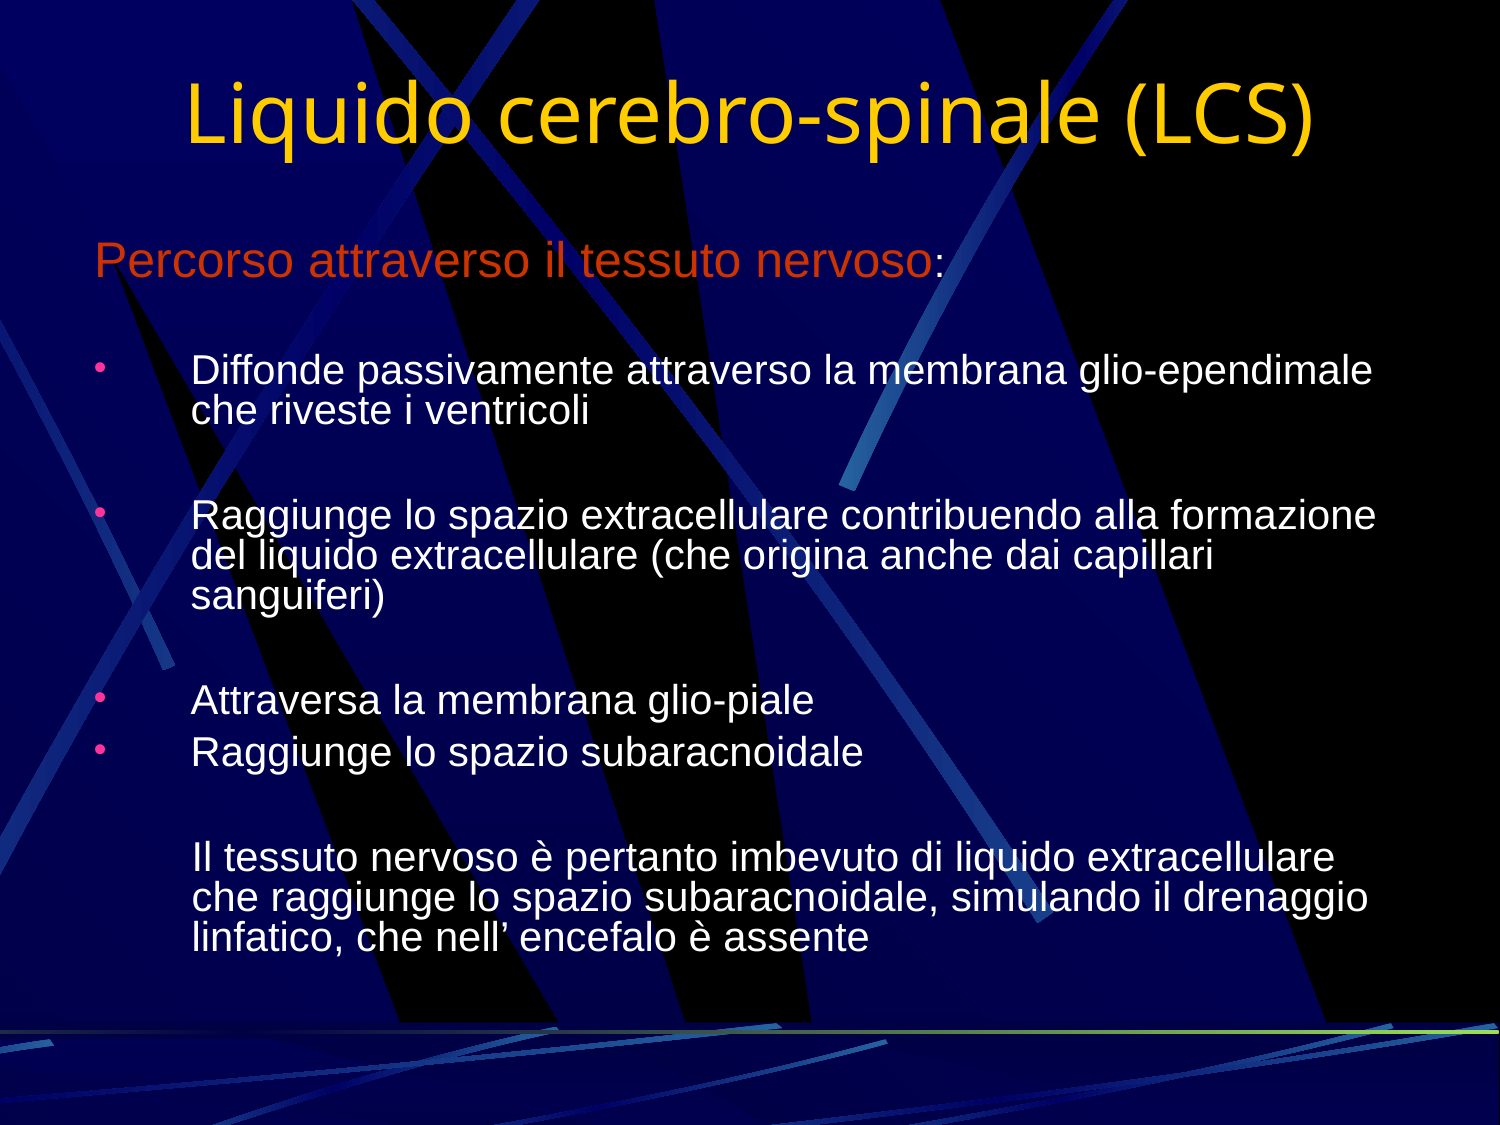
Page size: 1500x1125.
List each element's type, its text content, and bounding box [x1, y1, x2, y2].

title Liquido cerebro-spinale (LCS) [112, 0, 1388, 220]
list Percorso attraverso il tessuto nervoso: Diffonde passivamente attraverso la membrana glio-ependimale che riveste i ventricoli Raggiunge lo spazio extracellulare contribuendo alla formazione del liquido extracellulare (che origina anche dai capillari sanguiferi) Attraversa la membrana glio-piale Raggiunge lo spazio subaracnoidale Il tessuto nervoso è pertanto imbevuto di liquido extracellulare che raggiunge lo spazio subaracnoidale, simulando il drenaggio linfatico, che nell’ encefalo è assente [76, 231, 1427, 1125]
